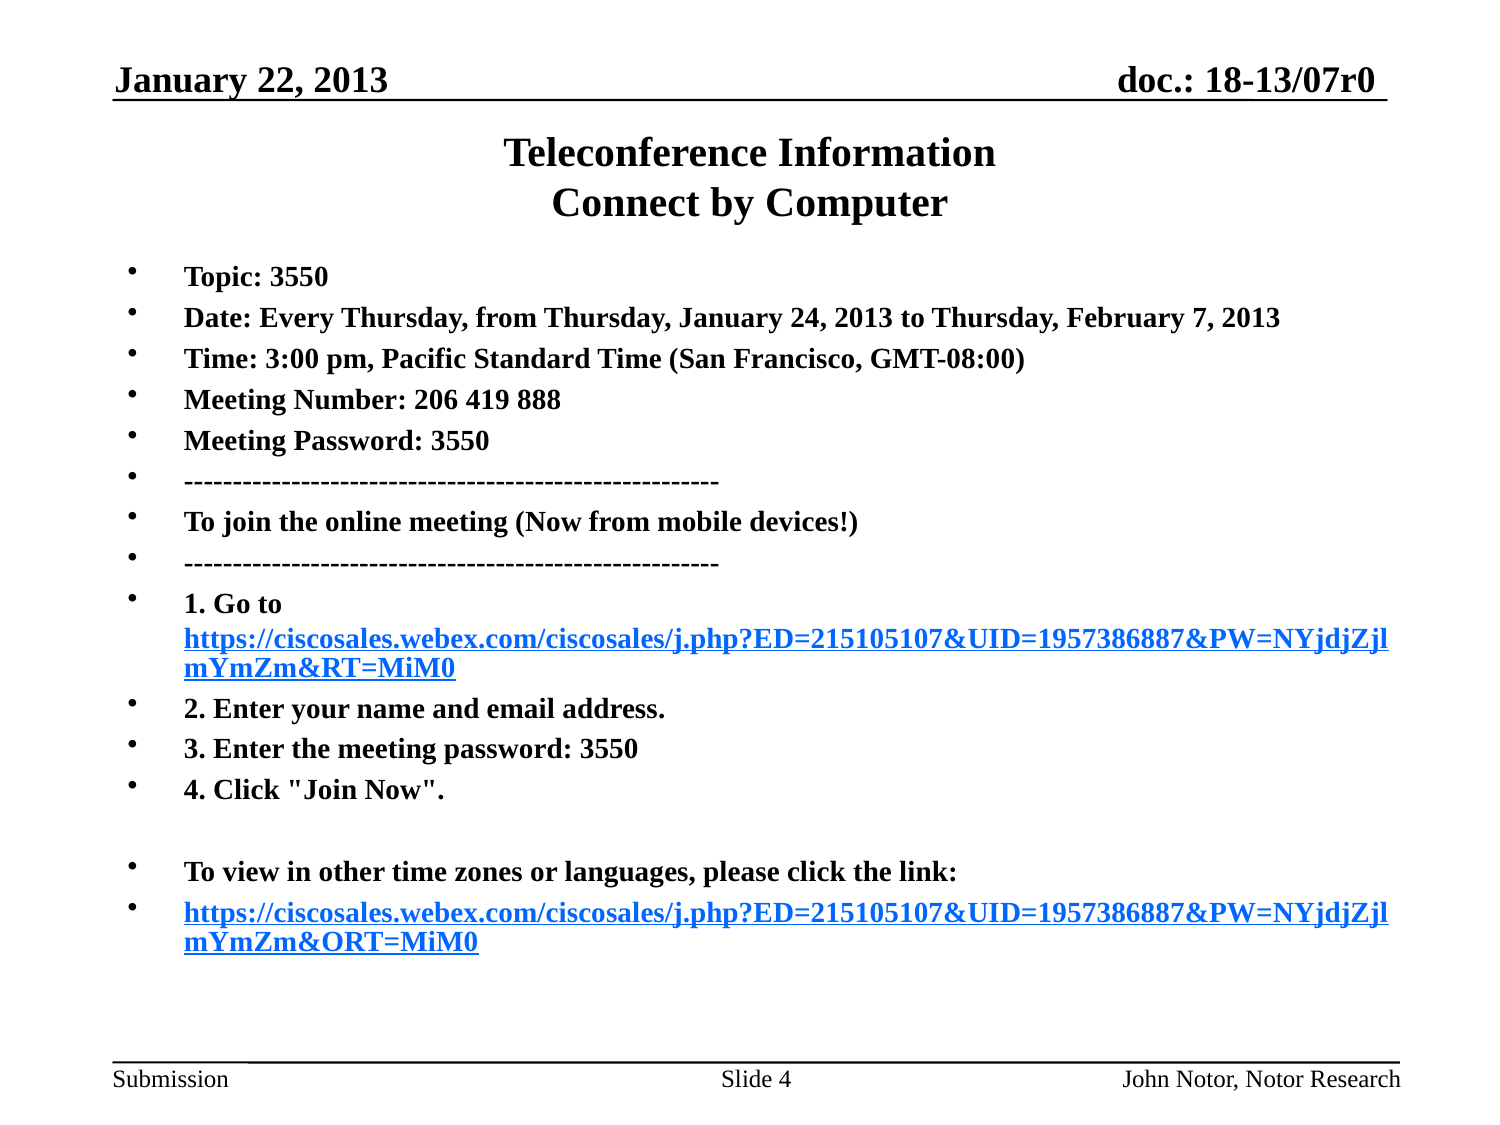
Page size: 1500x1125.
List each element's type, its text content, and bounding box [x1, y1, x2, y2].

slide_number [114, 54, 392, 101]
slide_number Slide 4 [712, 1061, 800, 1093]
list Topic: 3550 Date: Every Thursday, from Thursday, January 24, 2013 to Thursday, February 7, 2013 Time: 3:00 pm, Pacific Standard Time (San Francisco, GMT-08:00) Meeting Number: 206 419 888 Meeting Password: 3550 ------------------------------------------------------- To join the online meeting (Now from mobile devices!) ------------------------------------------------------- 1. Go to https://ciscosales.webex.com/ciscosales/j.php?ED=215105107&UID=1957386887&PW=NYjdjZjlmYmZm&RT=MiM0 2. Enter your name and email address. 3. Enter the meeting password: 3550 4. Click "Join Now". To view in other time zones or languages, please click the link: https://ciscosales.webex.com/ciscosales/j.php?ED=215105107&UID=1957386887&PW=NYjdjZjlmYmZm&ORT=MiM0 [112, 249, 1426, 1001]
title Teleconference Information Connect by Computer [112, 112, 1388, 238]
footer John Notor, Notor Research [1087, 1062, 1402, 1094]
